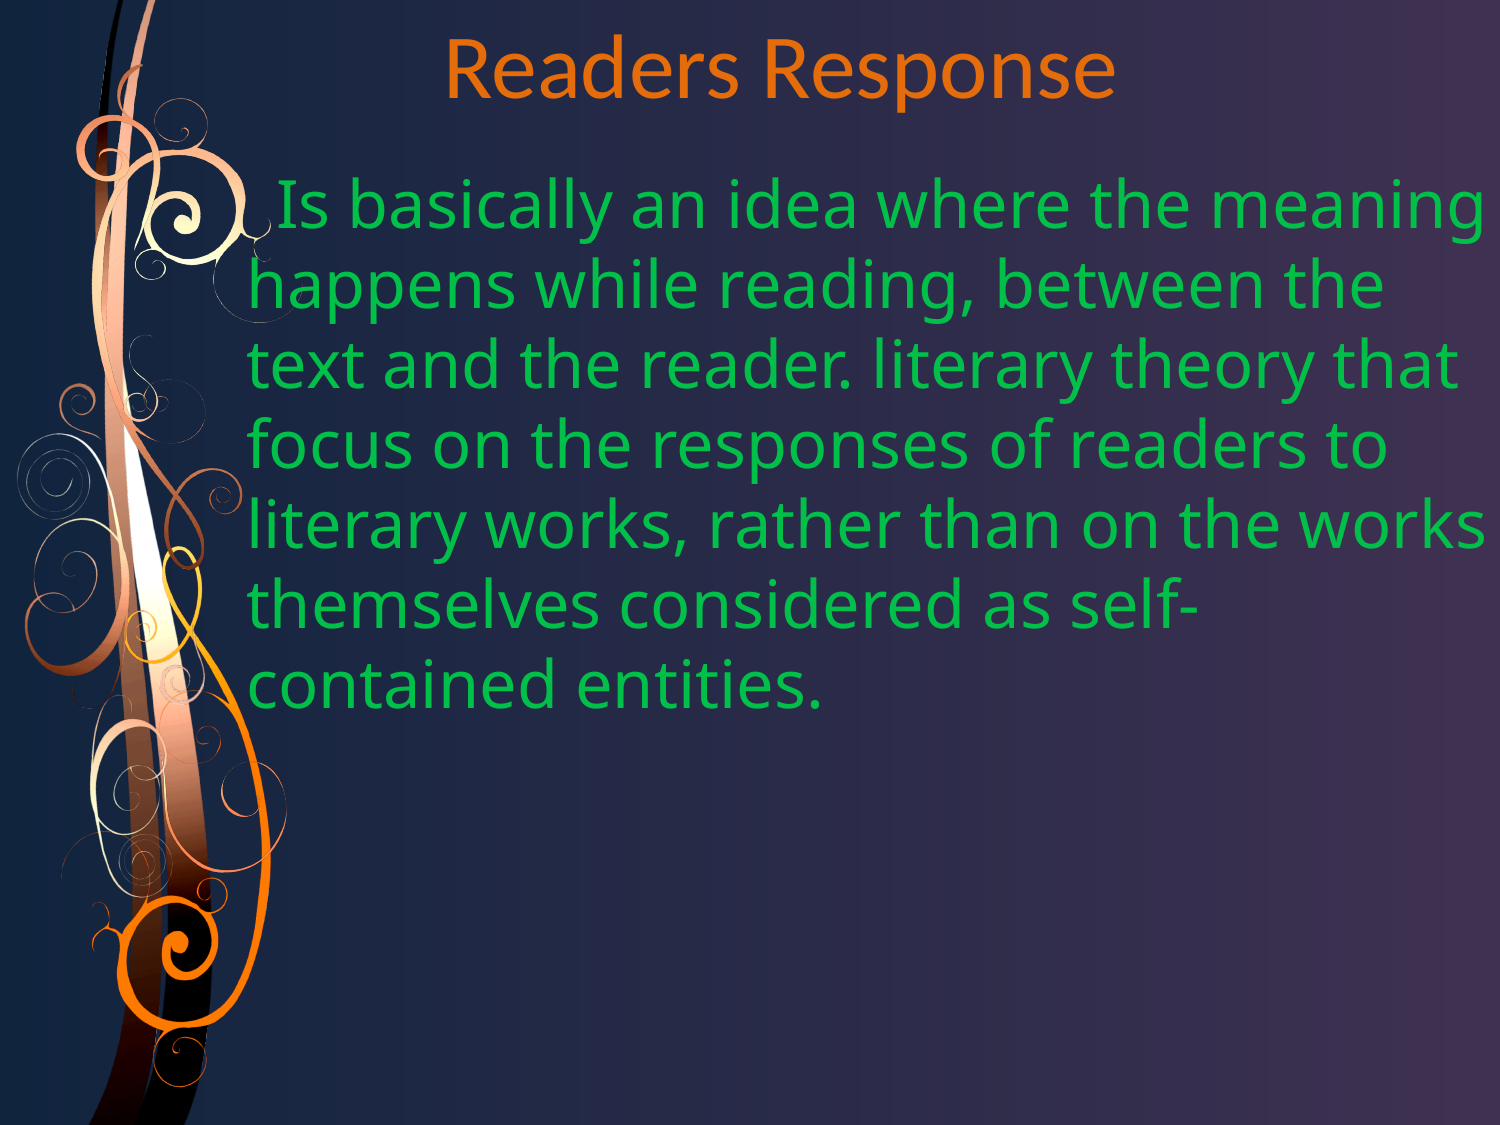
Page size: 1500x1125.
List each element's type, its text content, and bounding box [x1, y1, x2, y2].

text_box Readers Response [106, 0, 1457, 130]
text_box Is basically an idea where the meaning happens while reading, between the text and the reader. literary theory that focus on the responses of readers to literary works, rather than on the works themselves considered as self‐contained entities. [174, 154, 1500, 981]
text_box [149, 129, 1500, 956]
